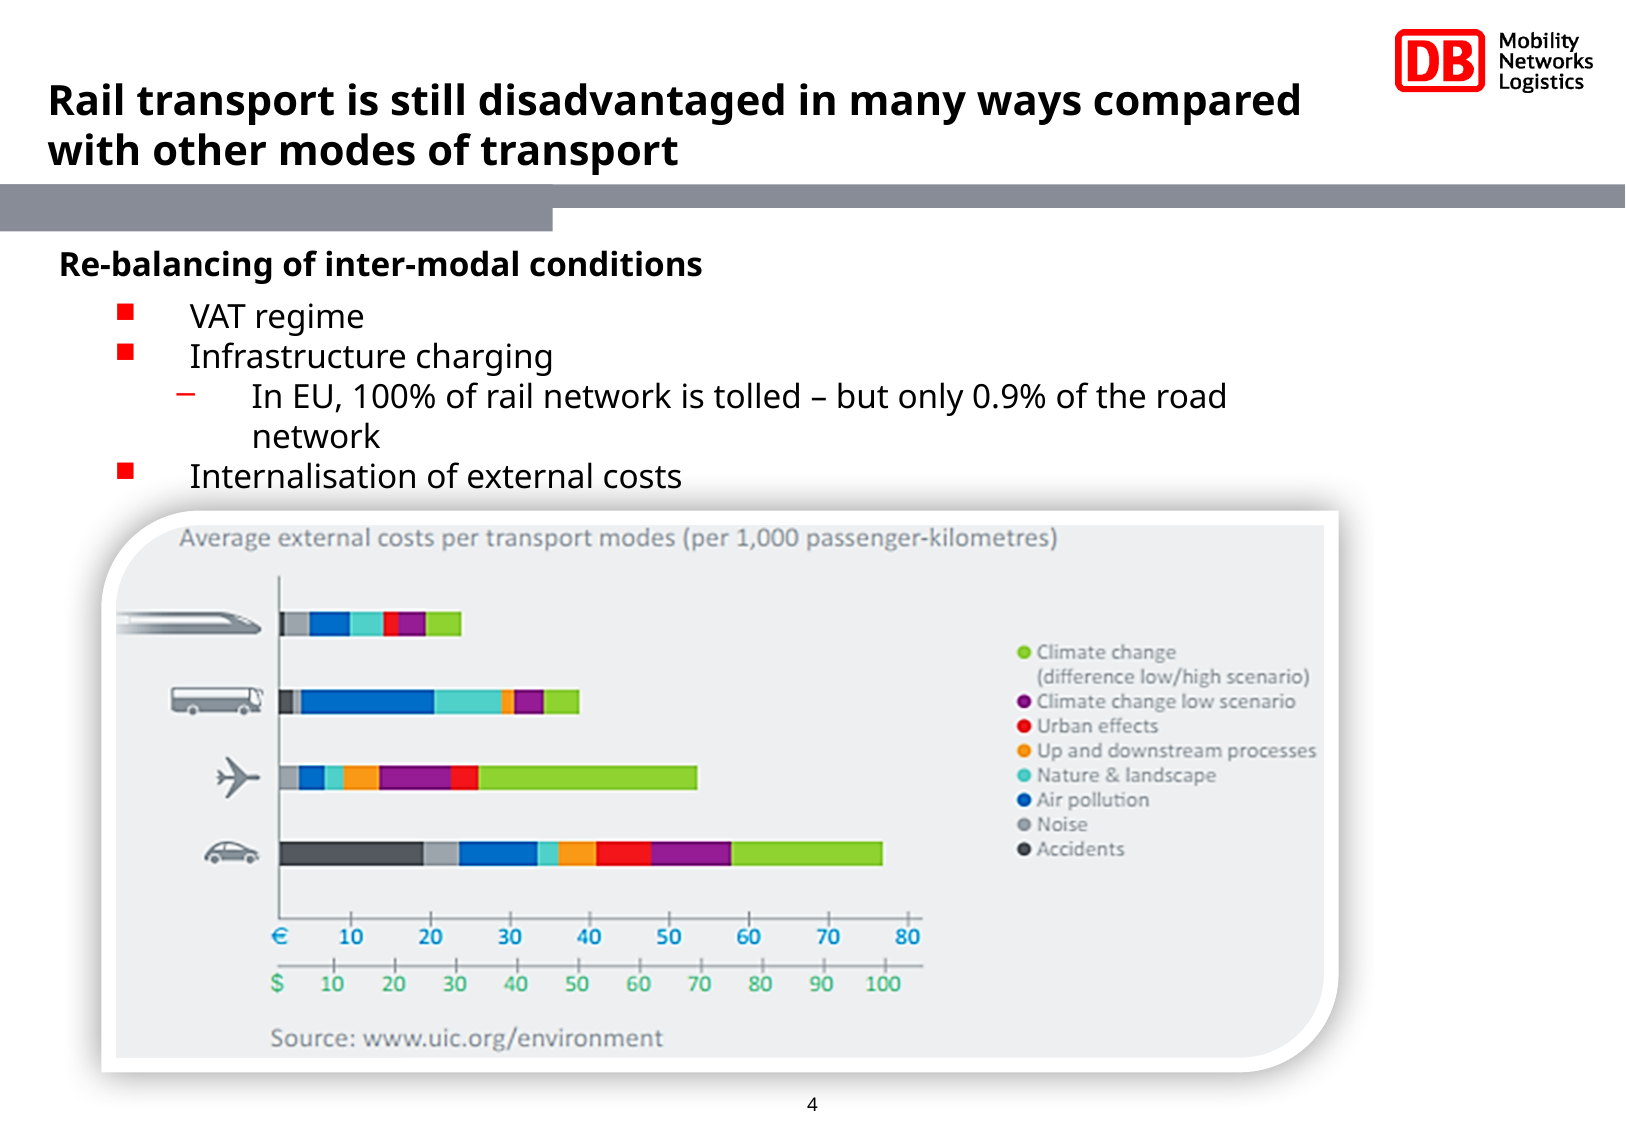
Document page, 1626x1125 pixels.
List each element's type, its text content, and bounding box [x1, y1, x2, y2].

text_box Rail transport is still disadvantaged in many ways compared with other modes of transport [32, 66, 1333, 173]
text_box Re-balancing of inter-modal conditions VAT regime Infrastructure charging In EU, 100% of rail network is tolled – but only 0.9% of the road network Internalisation of external costs [43, 235, 1332, 474]
picture [1395, 29, 1593, 93]
slide_number 4 [656, 1100, 969, 1114]
picture [108, 517, 1332, 1066]
